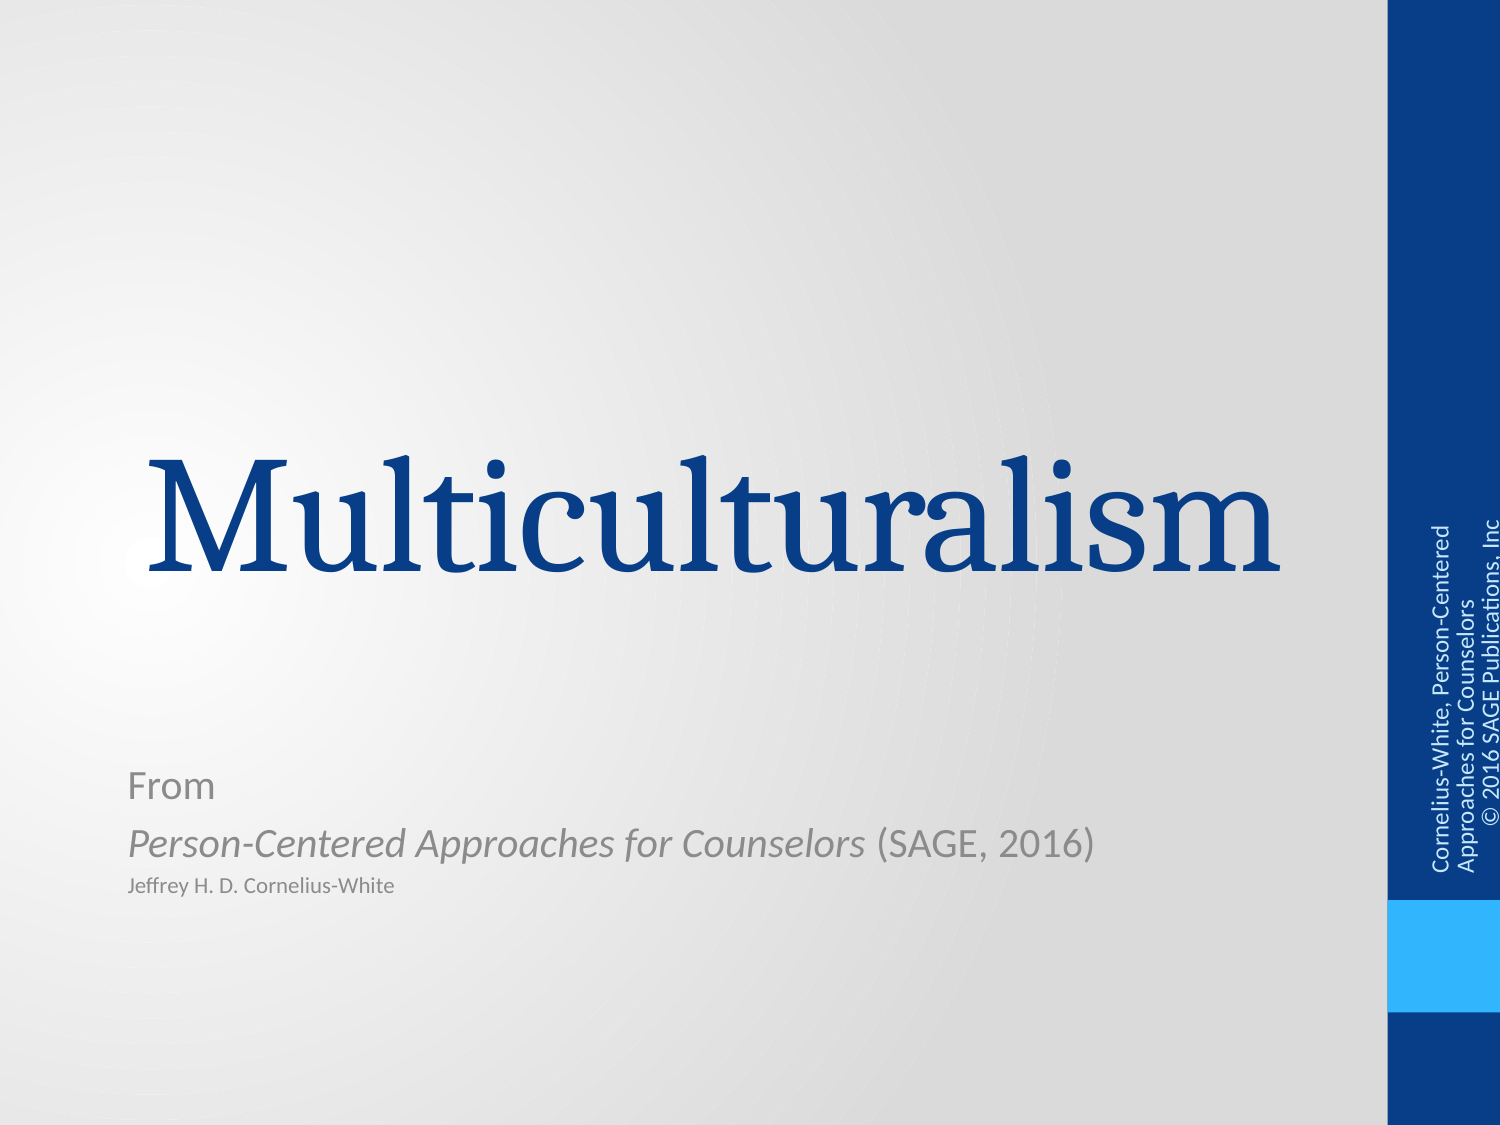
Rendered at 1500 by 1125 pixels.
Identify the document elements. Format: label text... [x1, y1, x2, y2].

footer Cornelius-White, Person-Centered Approaches for Counselors © 2016 SAGE Publications, Inc. [1408, 500, 1469, 889]
title Multiculturalism [112, 312, 1350, 613]
subtitle From Person-Centered Approaches for Counselors (SAGE, 2016) Jeffrey H. D. Cornelius-White [112, 750, 1173, 925]
